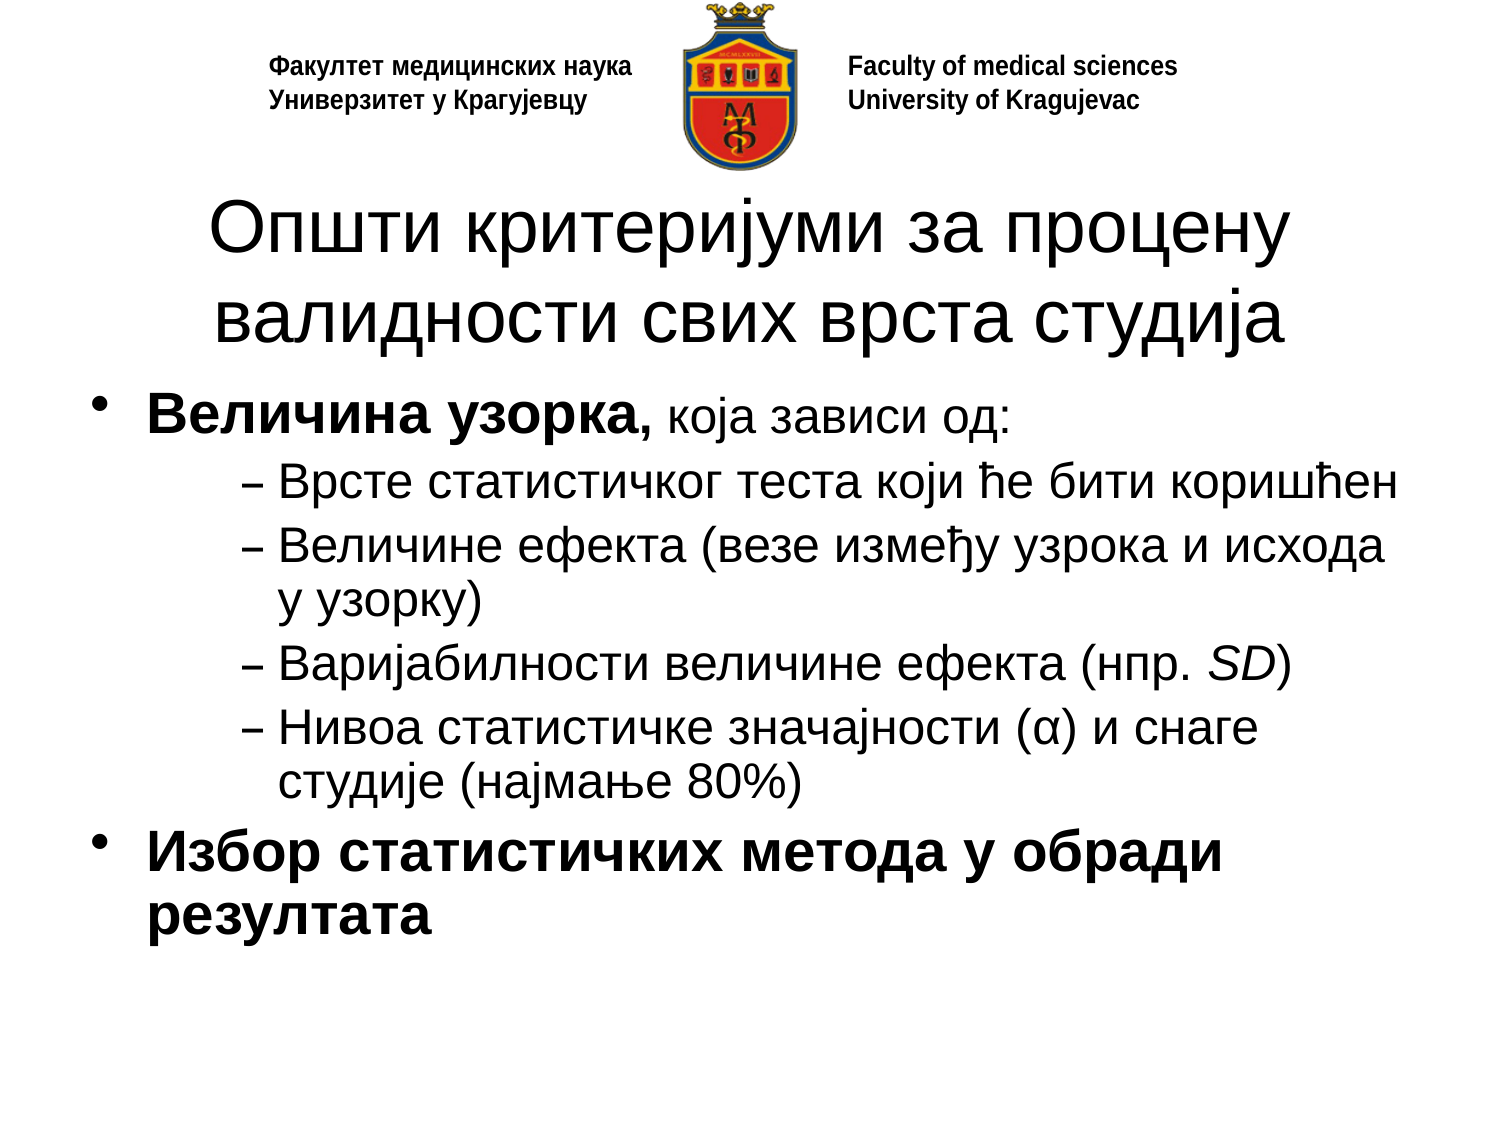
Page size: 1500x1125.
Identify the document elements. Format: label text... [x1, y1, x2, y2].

list Величина узорка, која зависи од: Врсте статистичког теста који ће бити коришћен Величине ефекта (везе између узрока и исхода у узорку) Варијабилности величине ефекта (нпр. SD) Нивоа статистичке значајности (α) и снаге студије (најмање 80%) Избор статистичких метода у обради резултата [74, 374, 1426, 1118]
title Општи критеријуми за процену валидности свих врста студија [74, 173, 1426, 362]
